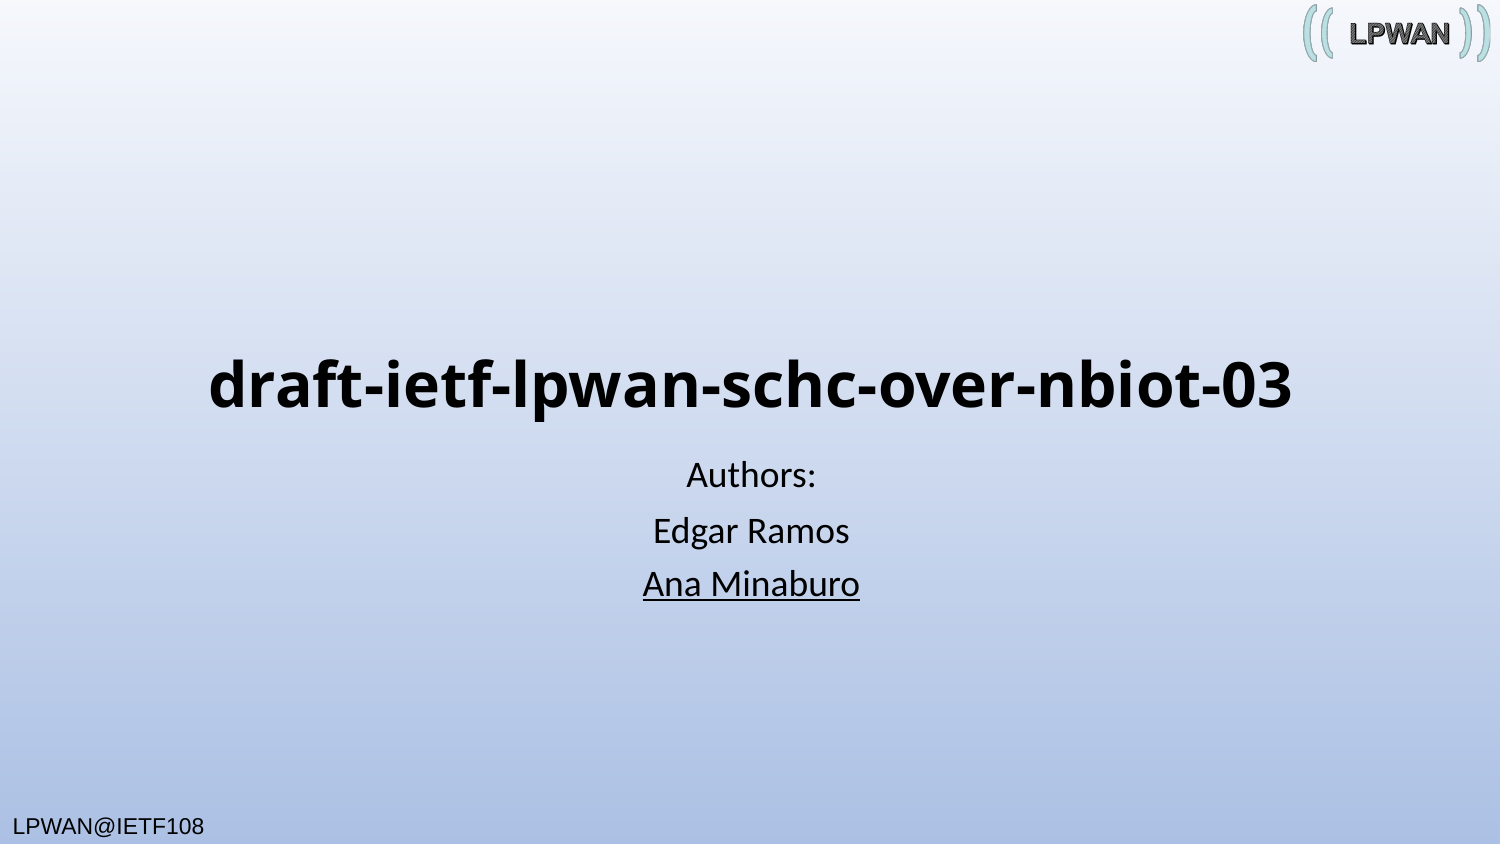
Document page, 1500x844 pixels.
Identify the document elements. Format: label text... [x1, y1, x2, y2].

title draft-ietf-lpwan-schc-over-nbiot-03 [176, 133, 1327, 428]
subtitle Authors: Edgar Ramos Ana Minaburo [189, 449, 1314, 654]
picture [1303, 4, 1491, 62]
